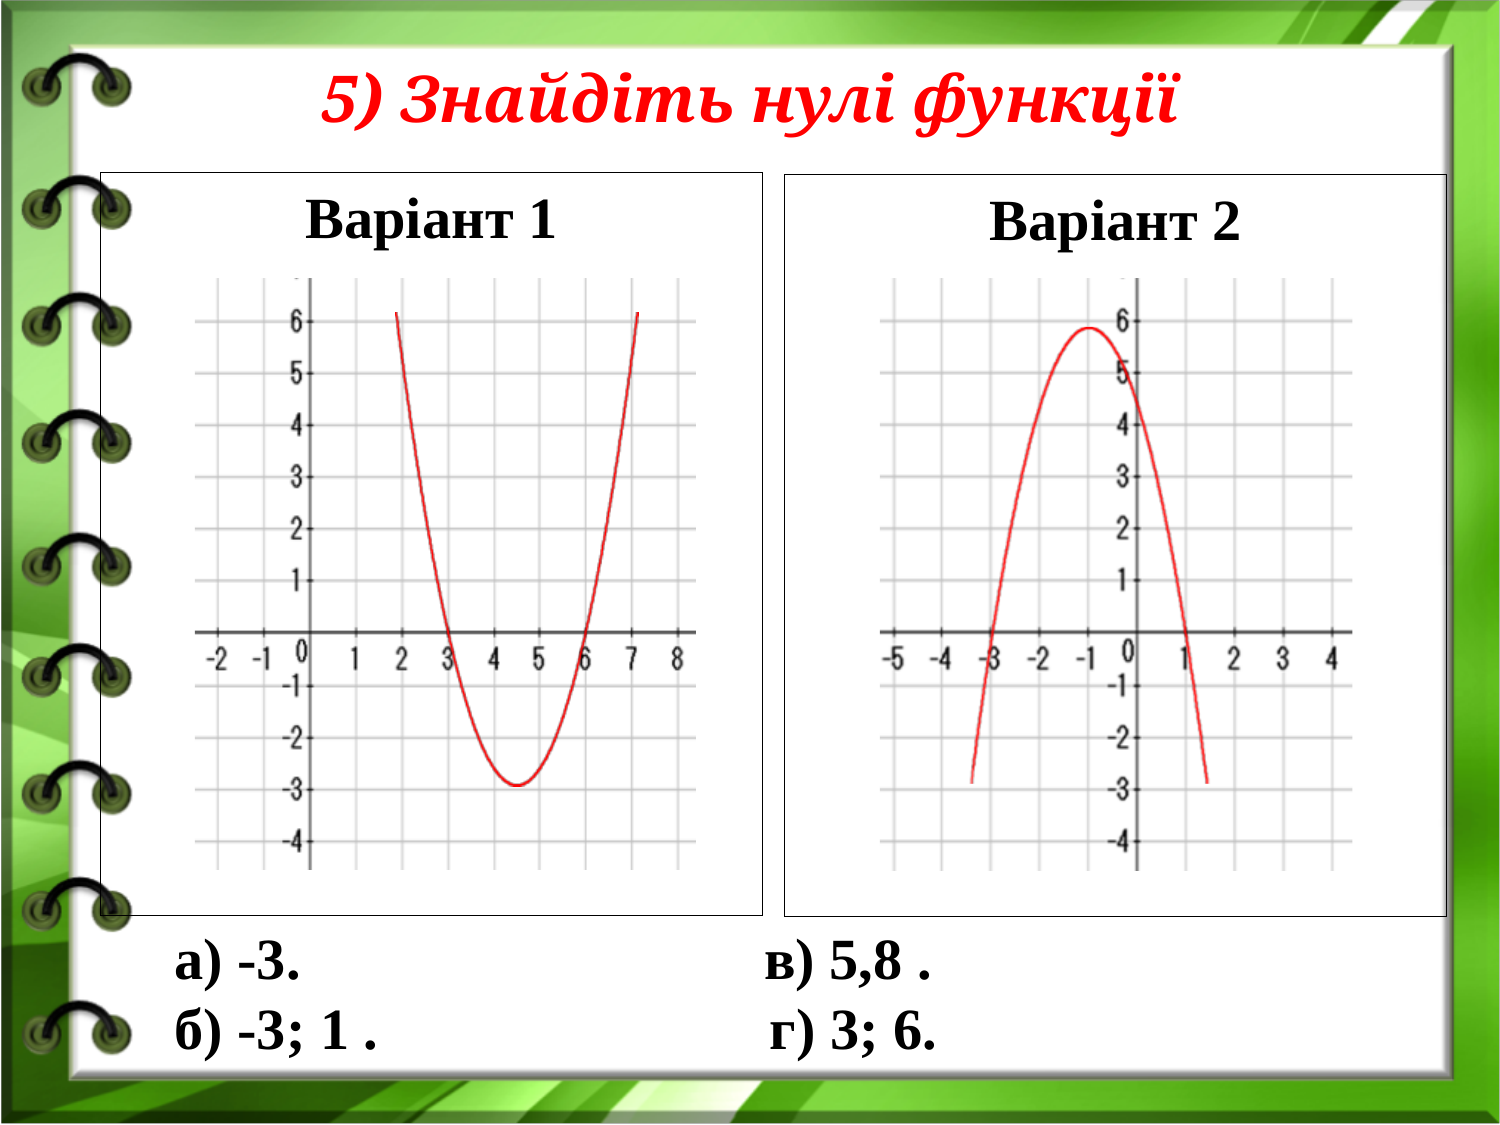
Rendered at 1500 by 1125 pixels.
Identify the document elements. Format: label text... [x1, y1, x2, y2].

list Варіант 1 [100, 172, 763, 916]
text_box а) -3. в) 5,8 . б) -3; 1 . г) 3; 6. [159, 913, 1412, 1069]
picture [0, 0, 1500, 1125]
title 5) Знайдіть нулі функції [75, 33, 1425, 161]
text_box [879, 278, 1353, 871]
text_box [194, 278, 697, 870]
list Варіант 2 [784, 174, 1447, 917]
